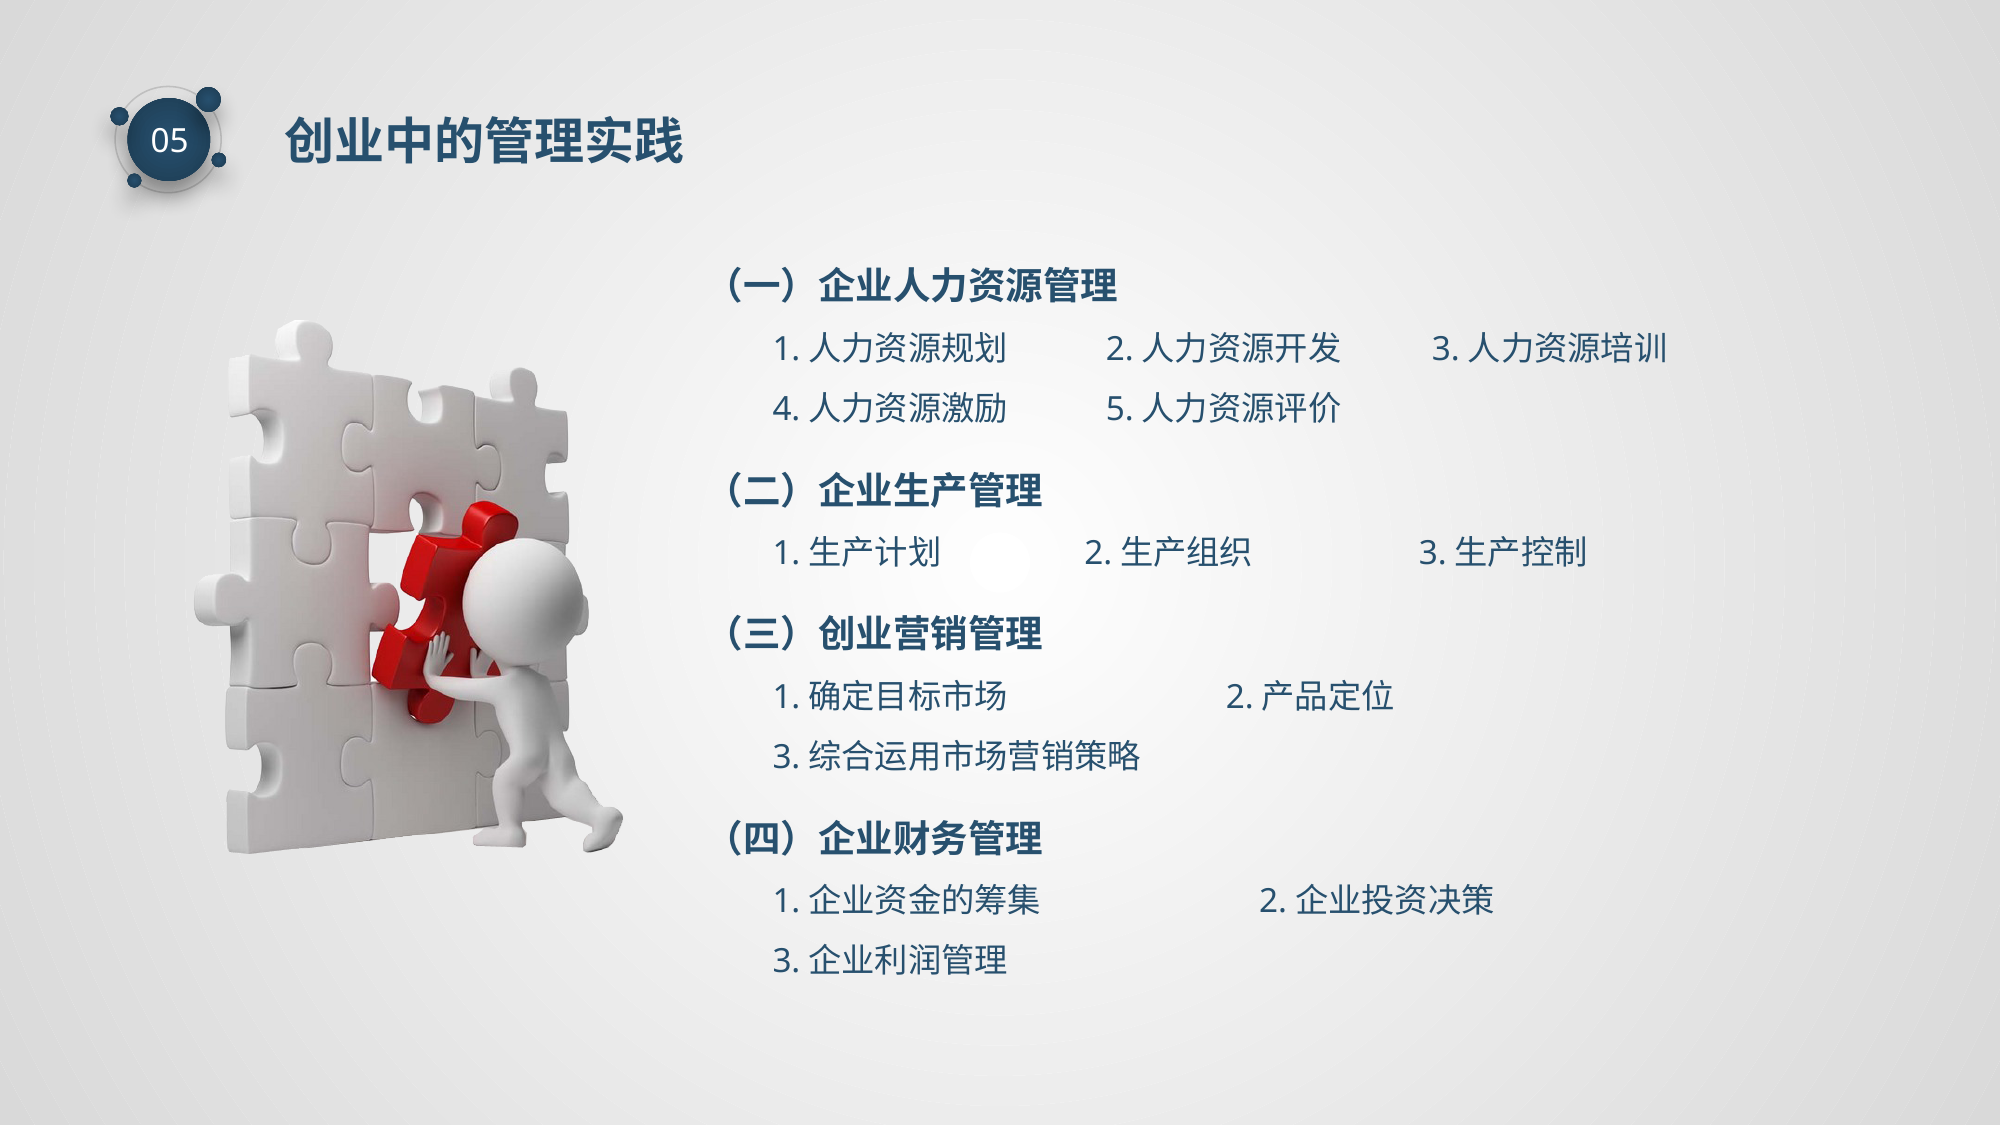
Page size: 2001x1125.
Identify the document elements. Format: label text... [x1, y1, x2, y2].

text_box （一）企业人力资源管理 1.人力资源规划 2.人力资源开发 3.人力资源培训 4.人力资源激励 5.人力资源评价 [691, 232, 1797, 435]
text_box （四）企业财务管理 1.企业资金的筹集 2.企业投资决策 3.企业利润管理 [691, 784, 1797, 987]
picture [110, 278, 722, 941]
text_box 创业中的管理实践 [270, 101, 700, 177]
text_box （三）创业营销管理 1.确定目标市场 2.产品定位 3.综合运用市场营销策略 [722, 580, 1797, 783]
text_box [110, 86, 226, 193]
text_box （二）企业生产管理 1.生产计划 2.生产组织 3.生产控制 [722, 436, 1797, 579]
